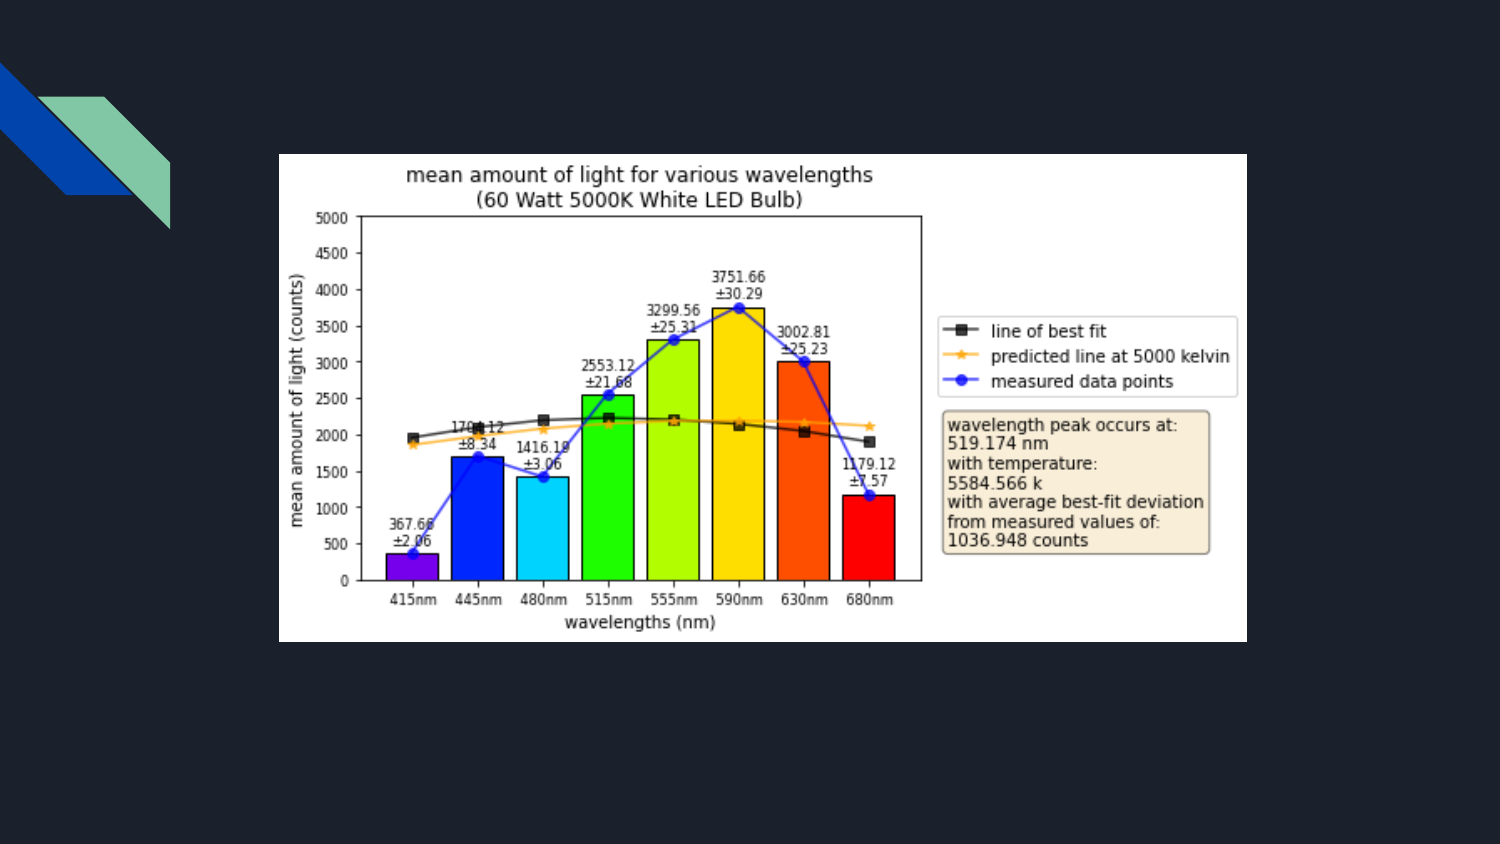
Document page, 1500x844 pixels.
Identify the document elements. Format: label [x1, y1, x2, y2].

picture [279, 153, 1248, 643]
